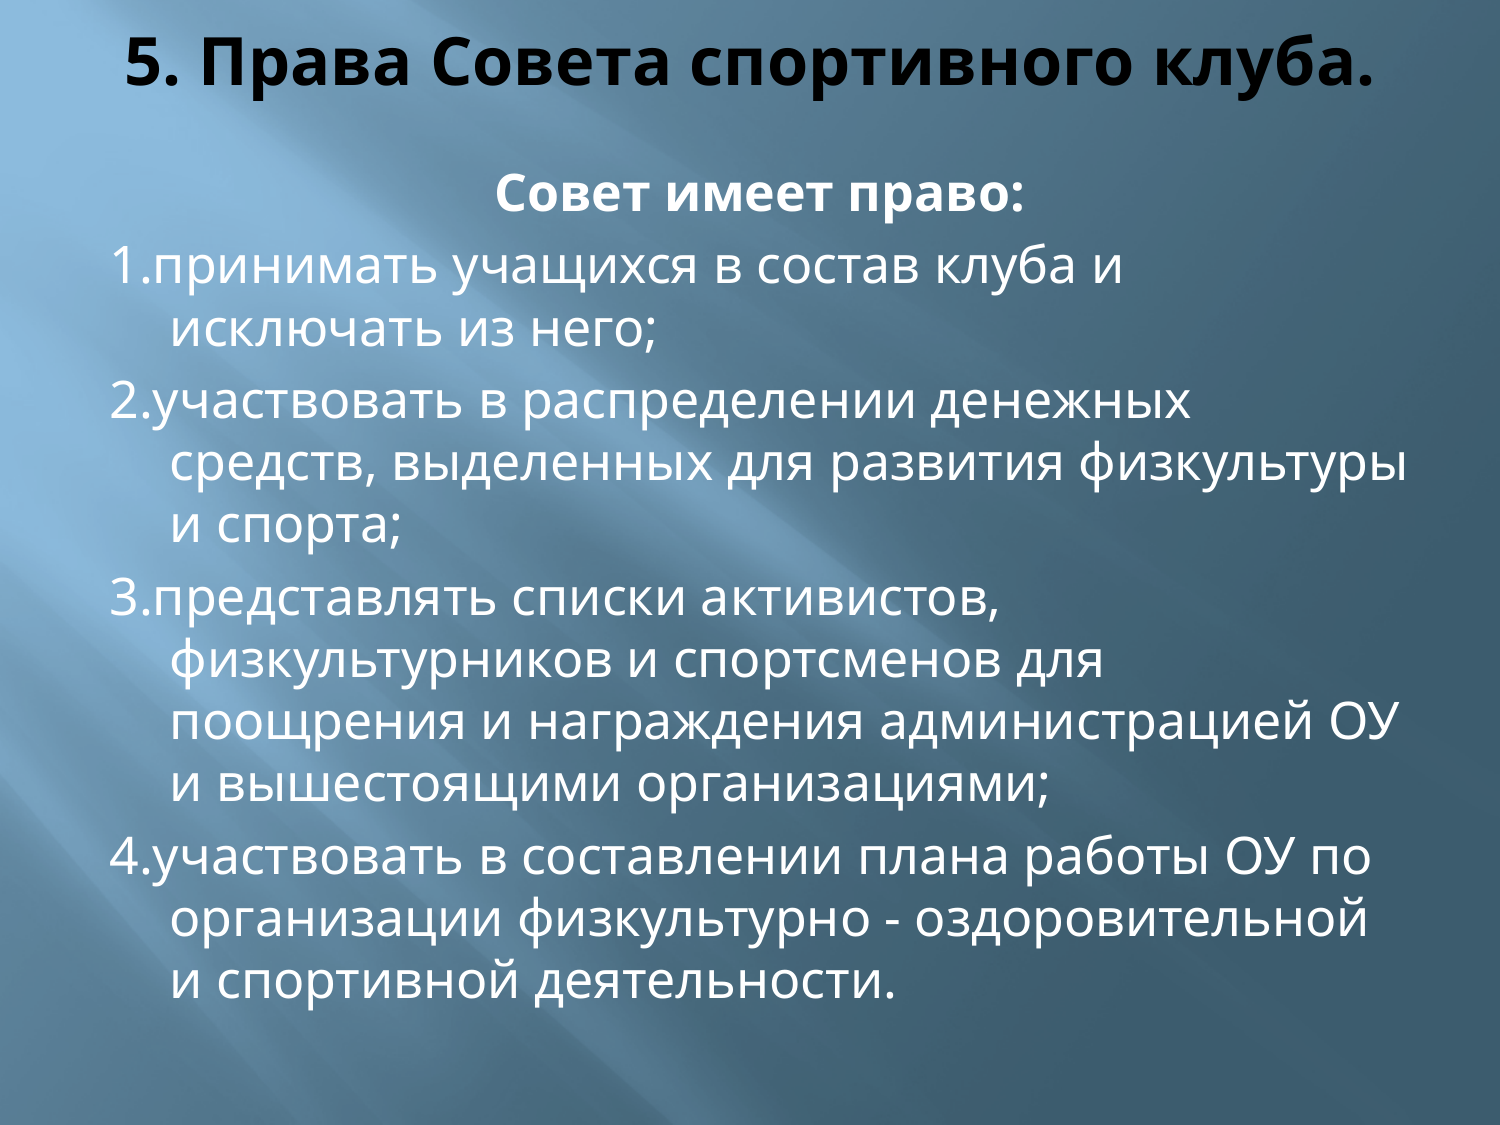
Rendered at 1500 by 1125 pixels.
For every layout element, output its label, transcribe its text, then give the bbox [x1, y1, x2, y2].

list Совет имеет право: 1.принимать учащихся в состав клуба и исключать из него; 2.участвовать в распределении денежных средств, выделенных для развития физкультуры и спорта; 3.представлять списки активистов, физкультурников и спортсменов для поощрения и награждения администрацией ОУ и вышестоящими организациями; 4.участвовать в составлении плана работы ОУ по организации физкультурно - оздоровительной и спортивной деятельности. [75, 152, 1425, 1035]
title 5. Права Совета спортивного клуба. [75, 45, 1425, 152]
